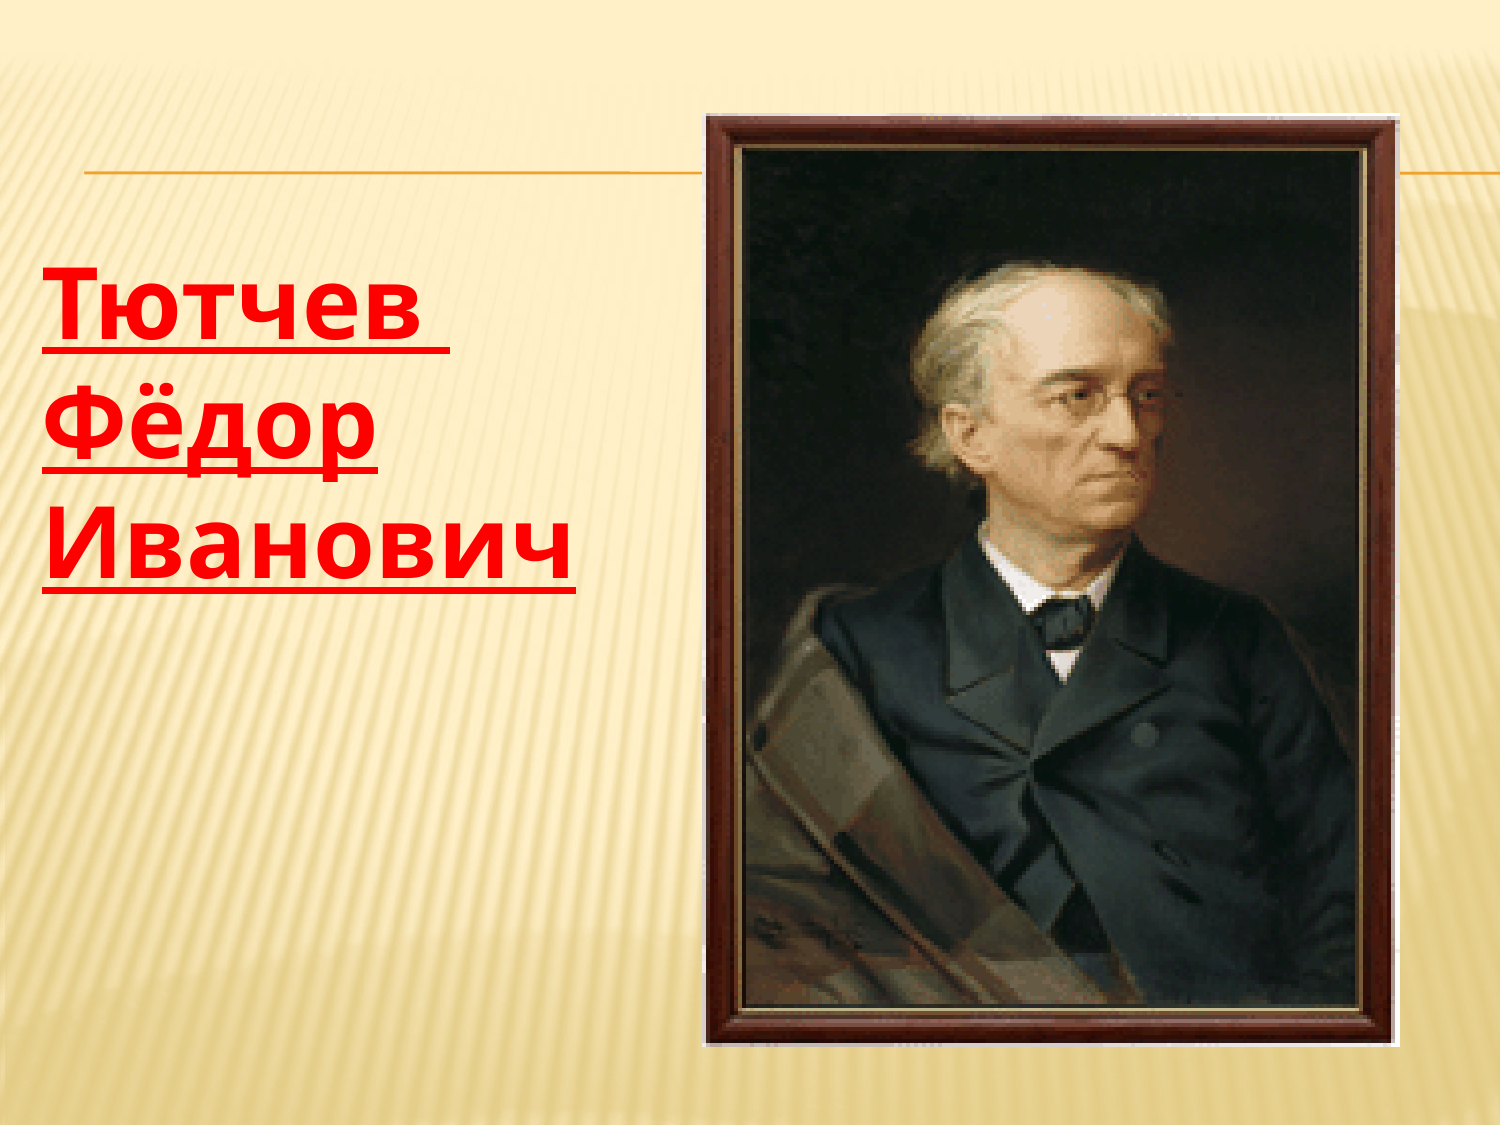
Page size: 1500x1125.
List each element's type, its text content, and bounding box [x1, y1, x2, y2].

text_box Тютчев Фёдор Иванович [26, 231, 617, 607]
picture [702, 113, 1400, 1048]
